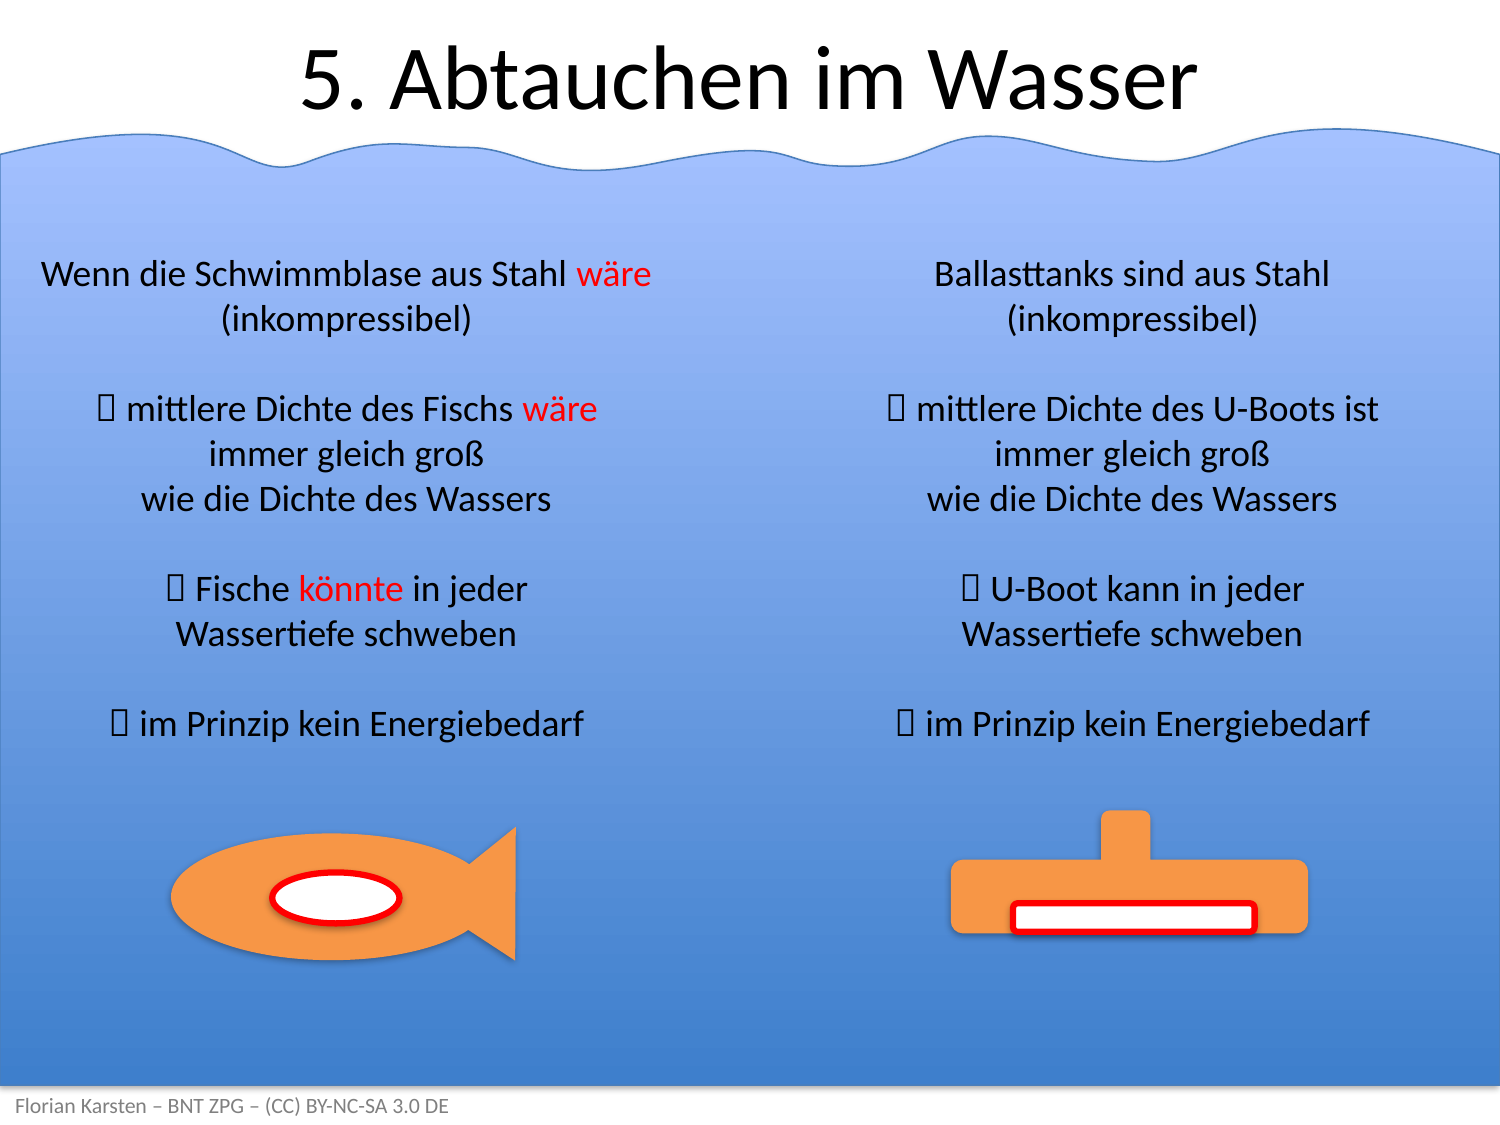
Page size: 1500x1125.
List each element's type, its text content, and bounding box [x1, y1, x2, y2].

text_box [271, 871, 401, 925]
text_box [170, 826, 517, 962]
text_box Ballasttanks sind aus Stahl (inkompressibel)  mittlere Dichte des U-Boots ist immer gleich groß wie die Dichte des Wassers  U-Boot kann in jeder Wassertiefe schweben  im Prinzip kein Energiebedarf [870, 241, 1395, 752]
title 5. Abtauchen im Wasser [0, 0, 1500, 146]
text_box Wenn die Schwimmblase aus Stahl wäre (inkompressibel)  mittlere Dichte des Fischs wäre immer gleich groß wie die Dichte des Wassers  Fische könnte in jeder Wassertiefe schweben  im Prinzip kein Energiebedarf [25, 241, 667, 797]
text_box [950, 809, 1309, 935]
footer Florian Karsten – BNT ZPG – (CC) BY-NC-SA 3.0 DE [0, 1085, 1192, 1125]
text_box [1012, 902, 1256, 933]
